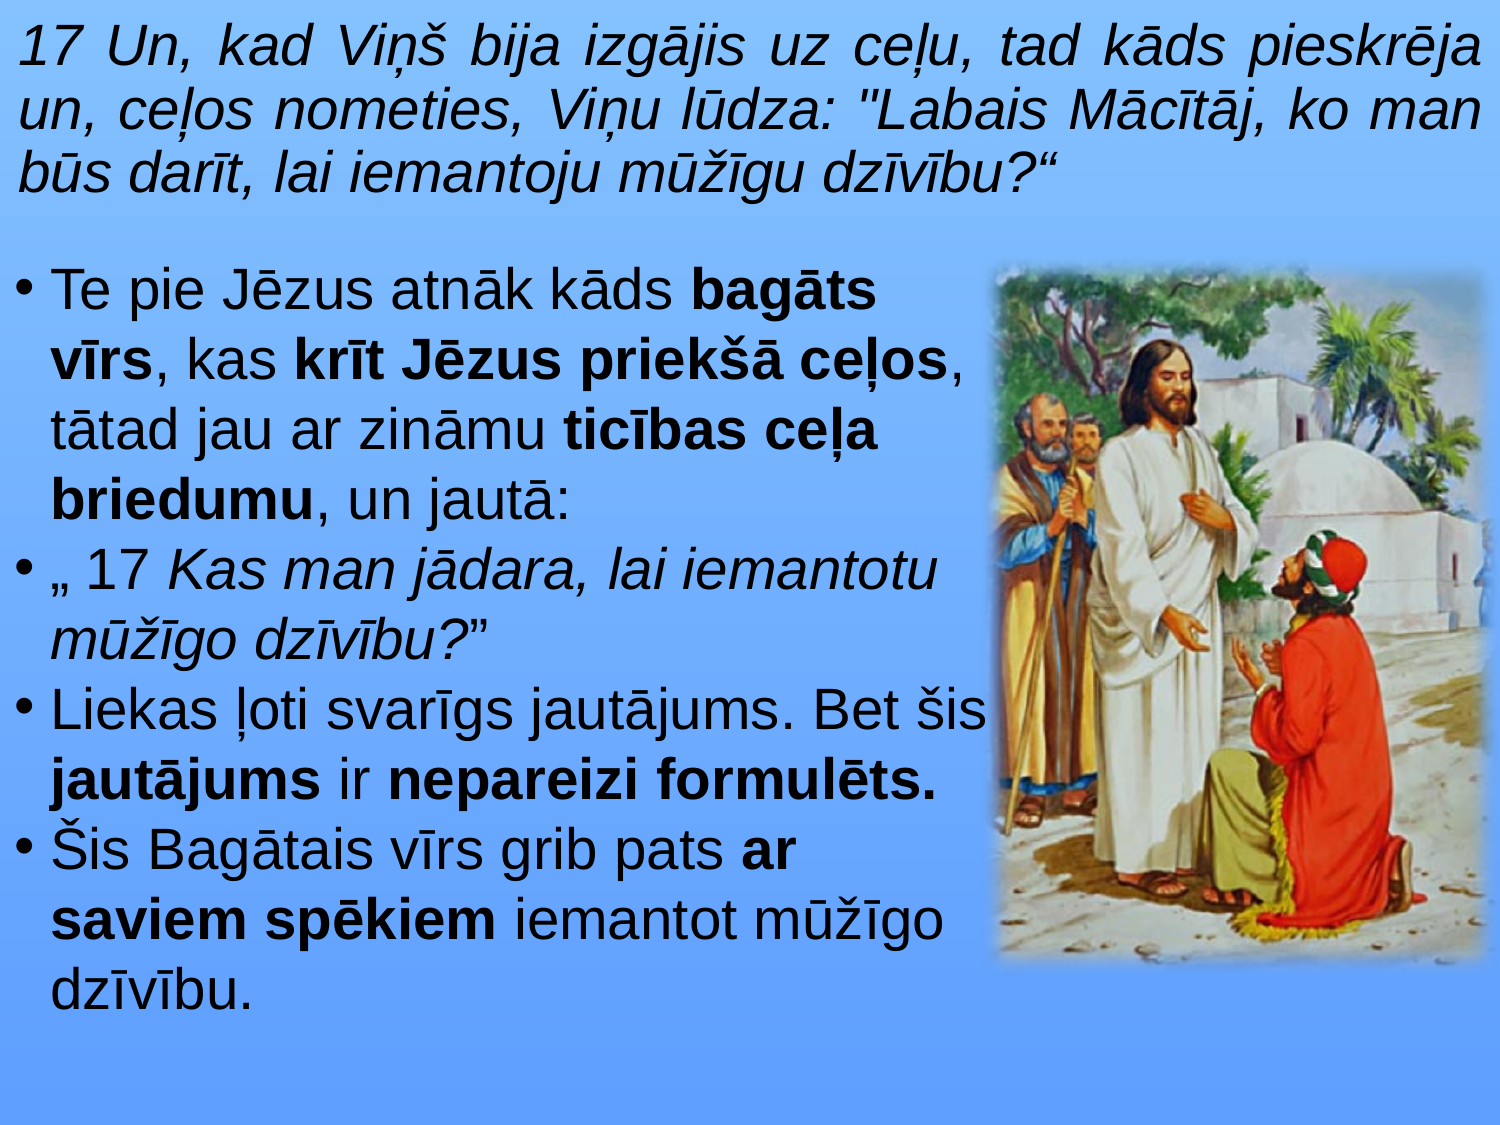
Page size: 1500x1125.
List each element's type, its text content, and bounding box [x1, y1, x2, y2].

picture [979, 255, 1500, 979]
list 17 Un, kad Viņš bija izgājis uz ceļu, tad kāds pieskrēja un, ceļos nometies, Viņu lūdza: "Labais Mācītāj, ko man būs darīt, lai iemantoju mūžīgu dzīvību?“ [0, 0, 1500, 178]
text_box Te pie Jēzus atnāk kāds bagāts vīrs, kas krīt Jēzus priekšā ceļos, tātad jau ar zināmu ticības ceļa briedumu, un jautā: „ 17 Kas man jādara, lai iemantotu mūžīgo dzīvību?” Liekas ļoti svarīgs jautājums. Bet šis jautājums ir nepareizi formulēts. Šis Bagātais vīrs grib pats ar saviem spēkiem iemantot mūžīgo dzīvību. [0, 243, 1008, 1029]
